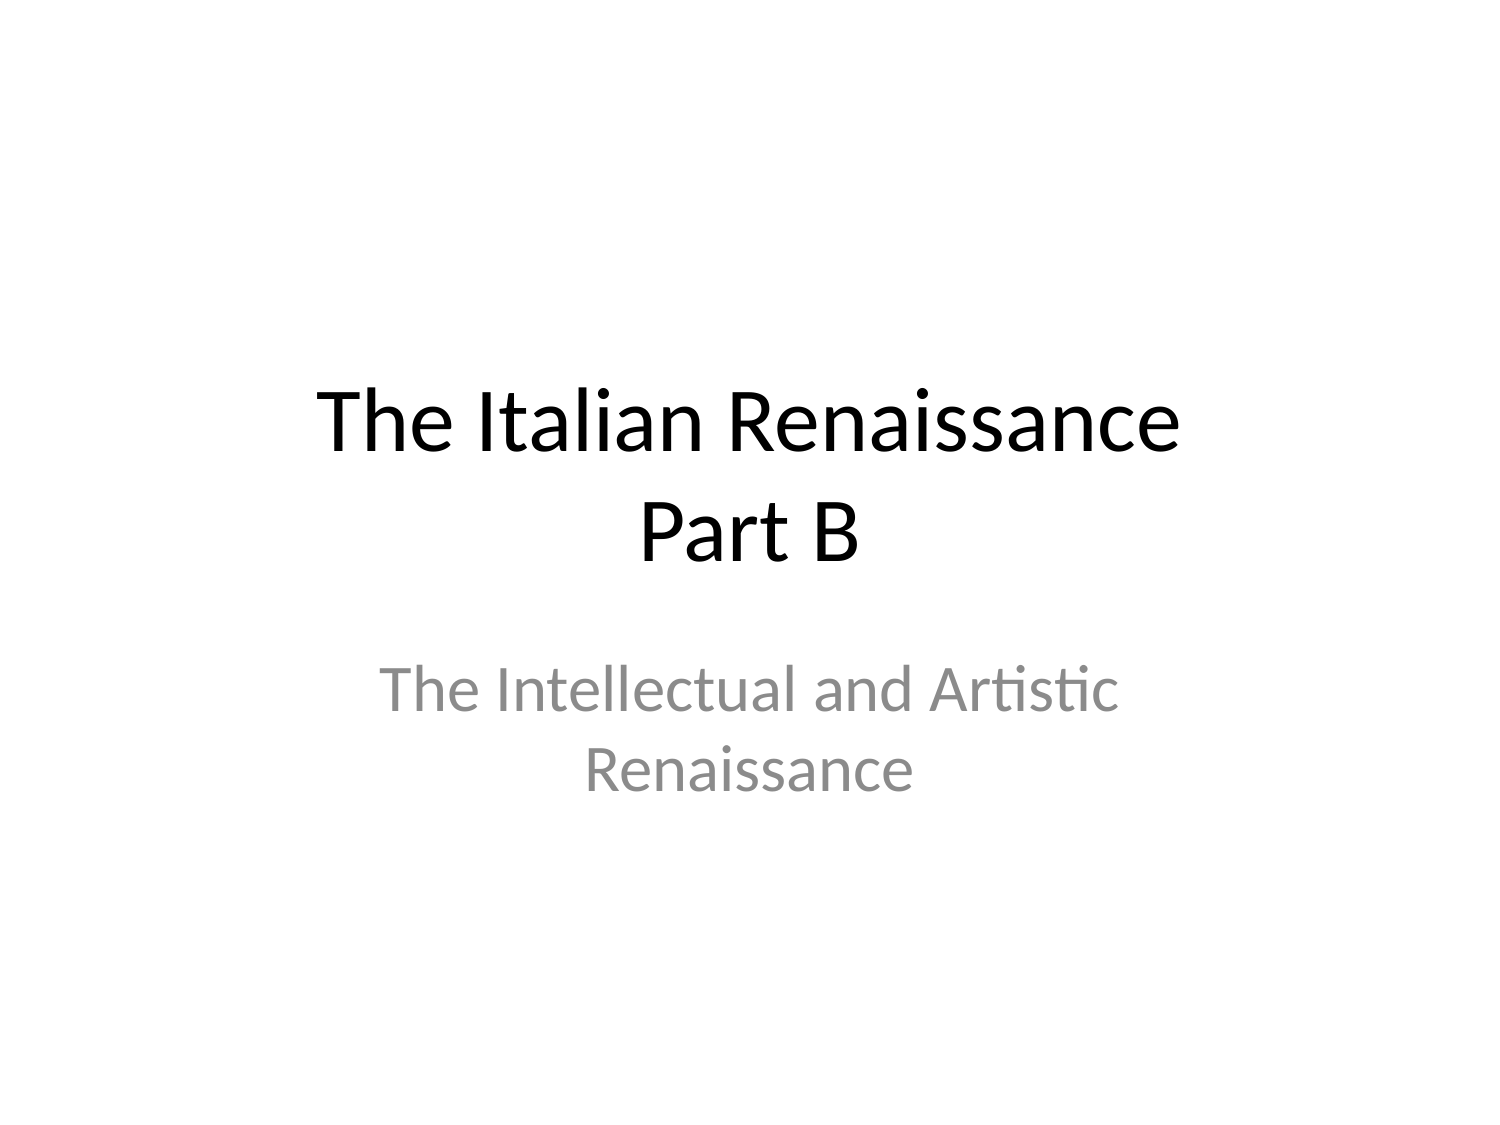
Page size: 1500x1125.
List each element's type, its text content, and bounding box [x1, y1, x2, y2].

title The Italian Renaissance Part B [112, 349, 1388, 591]
subtitle The Intellectual and Artistic Renaissance [225, 637, 1275, 925]
